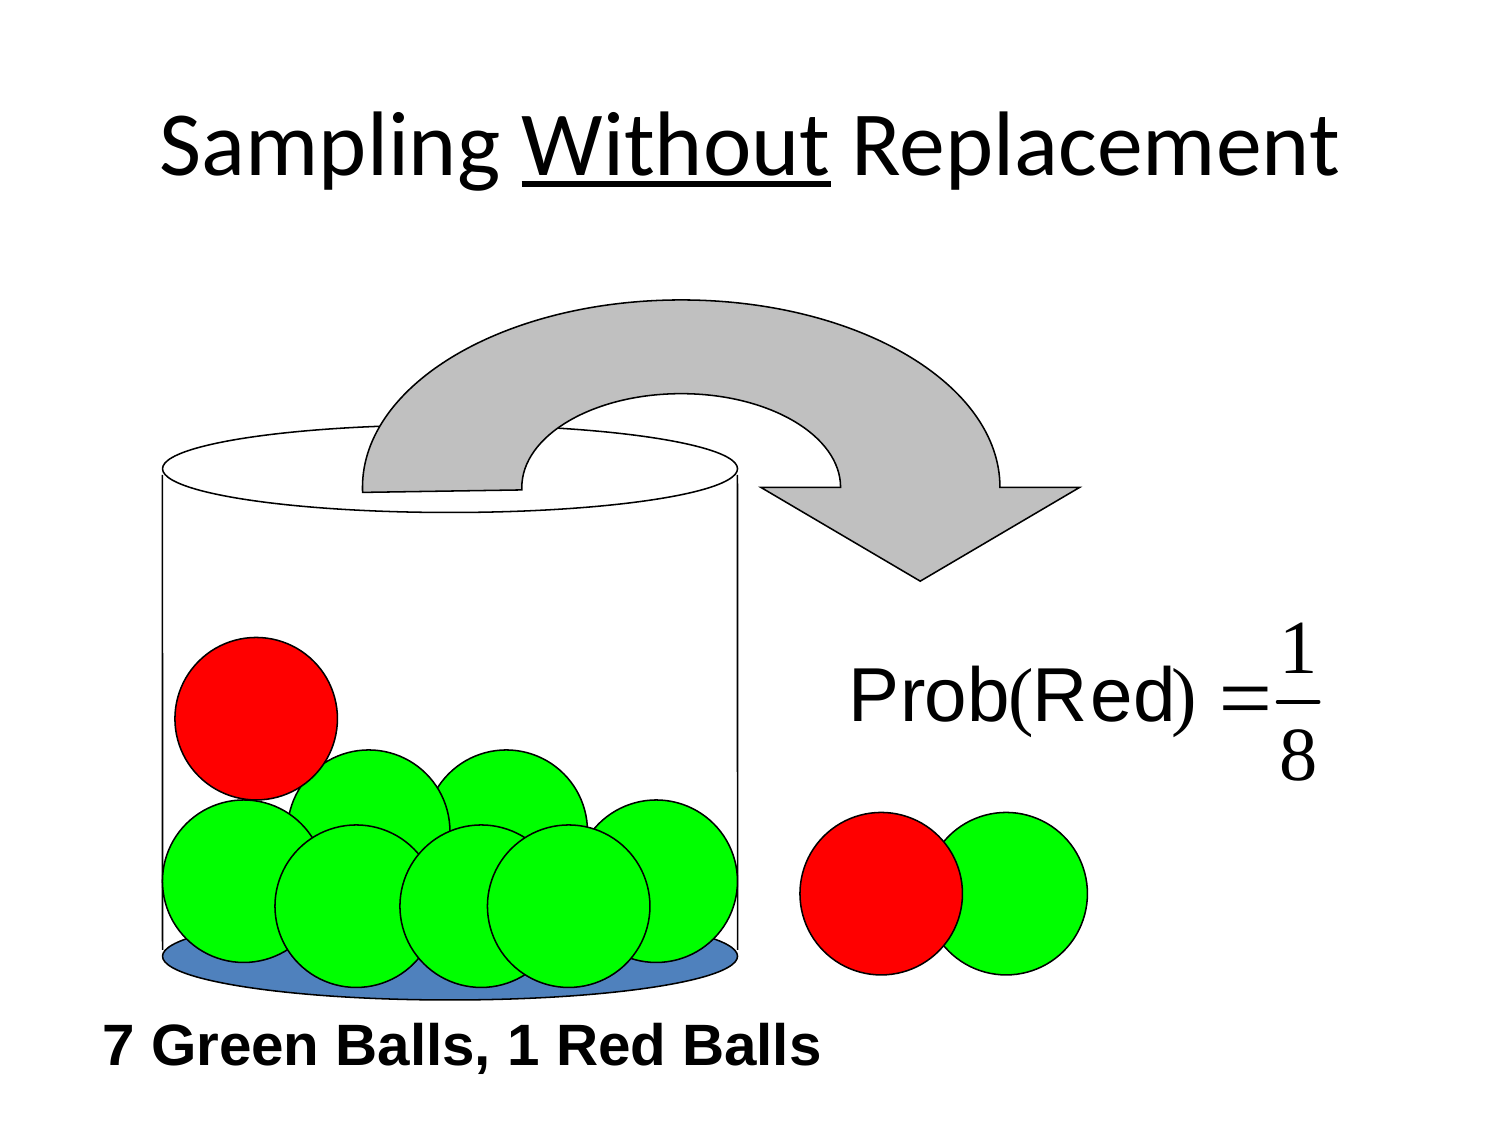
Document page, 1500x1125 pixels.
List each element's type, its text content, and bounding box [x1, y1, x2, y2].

text_box 7 Green Balls, 1 Red Balls [87, 999, 838, 1085]
text_box [799, 812, 963, 975]
text_box [487, 824, 650, 988]
text_box [362, 299, 1080, 582]
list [840, 599, 1332, 798]
text_box [944, 812, 1088, 975]
text_box [162, 939, 738, 999]
title Sampling Without Replacement [75, 45, 1425, 233]
text_box [594, 799, 738, 963]
text_box [438, 749, 588, 837]
text_box [162, 426, 738, 513]
text_box [162, 799, 312, 963]
text_box [174, 637, 338, 800]
text_box [289, 749, 450, 853]
text_box [399, 824, 525, 988]
text_box [274, 824, 418, 988]
